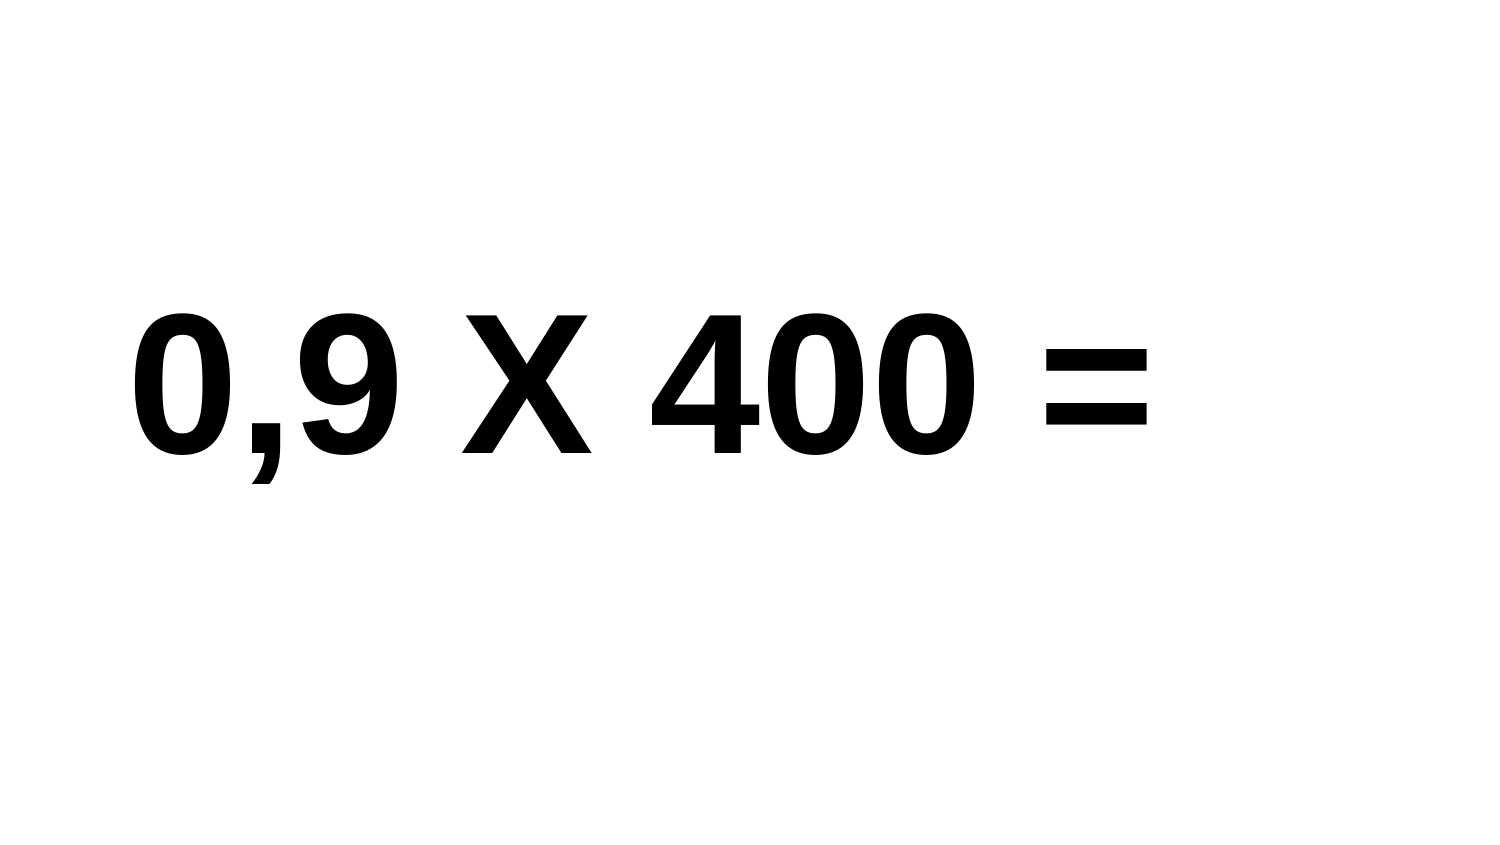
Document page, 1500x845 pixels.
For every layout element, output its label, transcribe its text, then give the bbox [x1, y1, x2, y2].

text_box 0,9 X 400 = [112, 318, 1388, 509]
